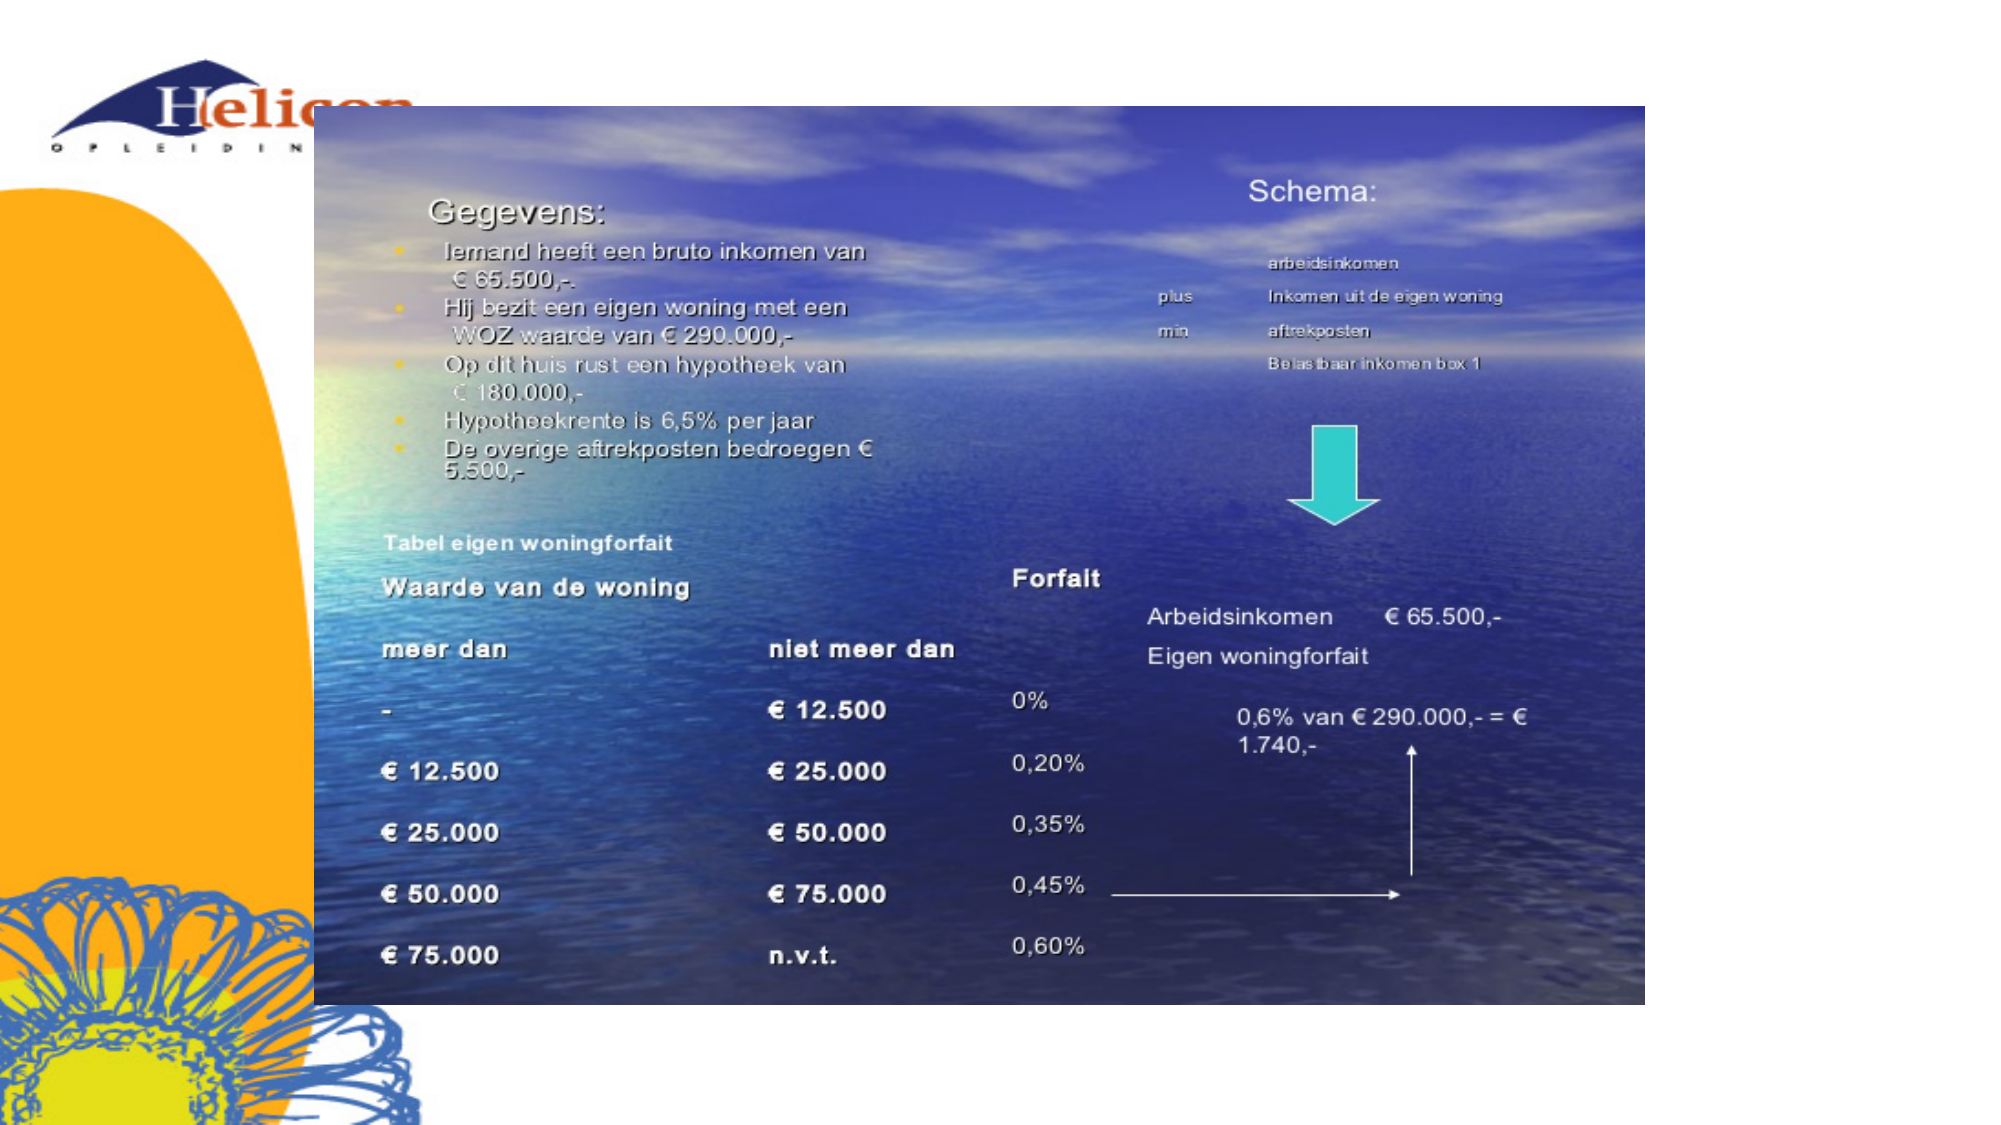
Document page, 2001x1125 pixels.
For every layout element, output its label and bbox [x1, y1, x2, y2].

picture [0, 0, 2001, 1125]
list [313, 105, 1646, 1006]
